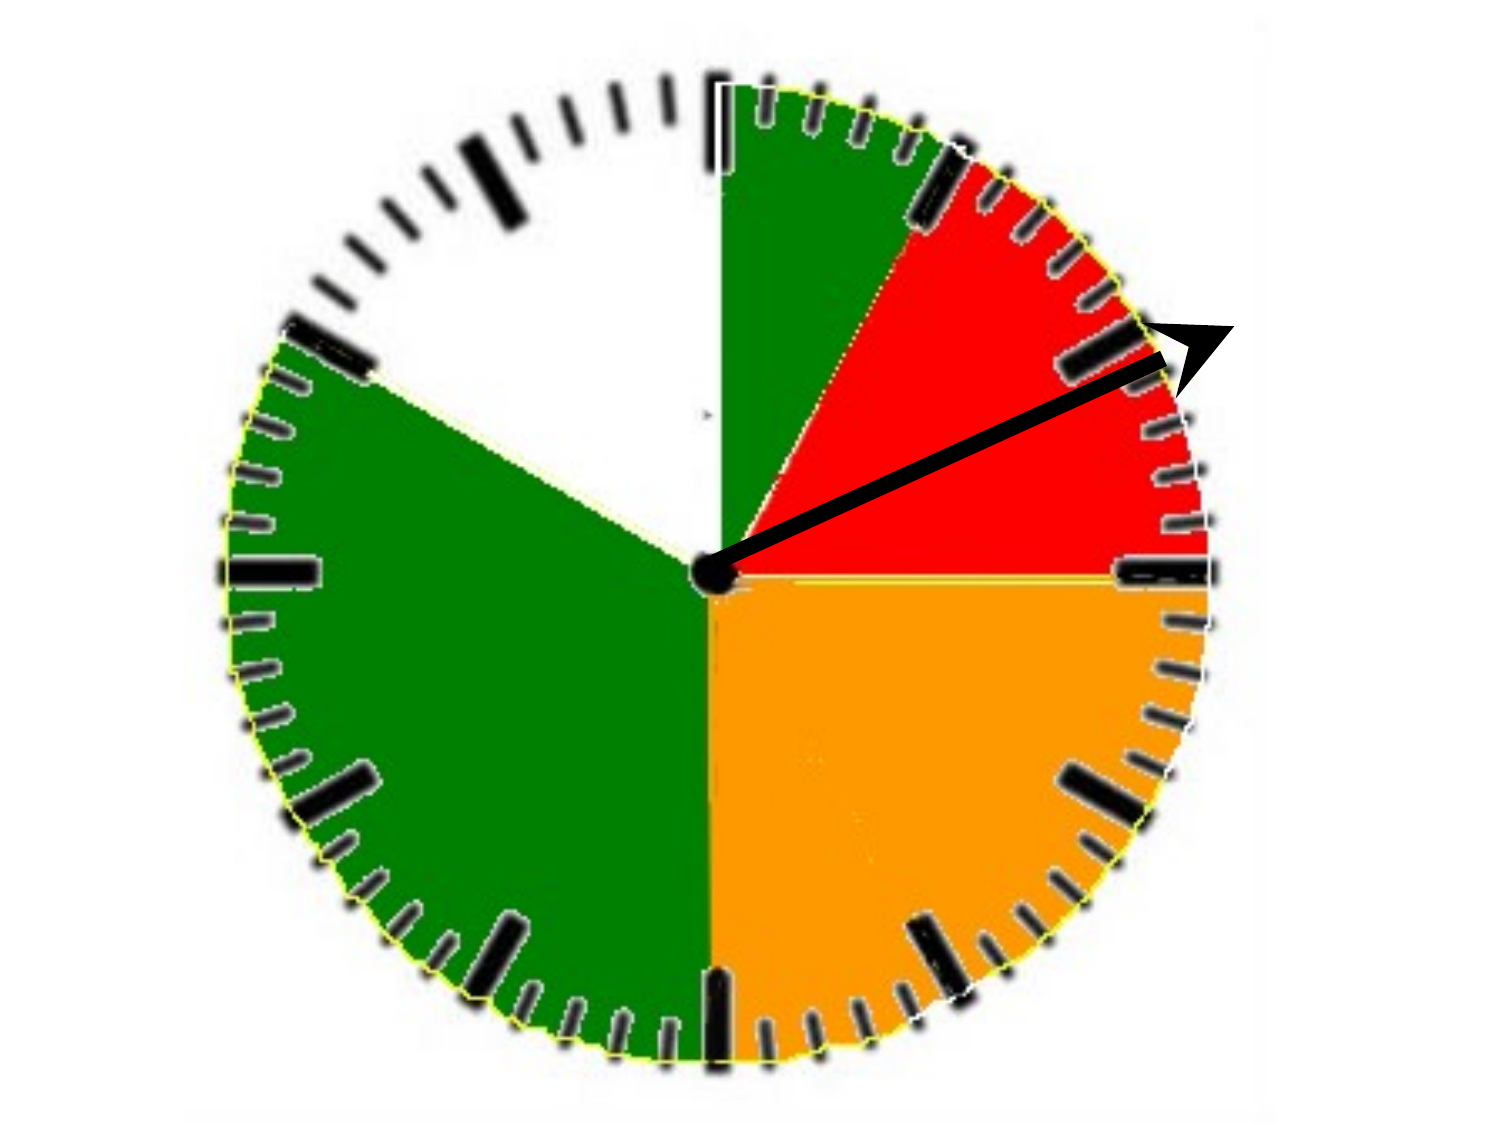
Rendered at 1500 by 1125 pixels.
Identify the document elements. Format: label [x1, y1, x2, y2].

text_box [714, 326, 1235, 563]
picture [182, 5, 1306, 1125]
